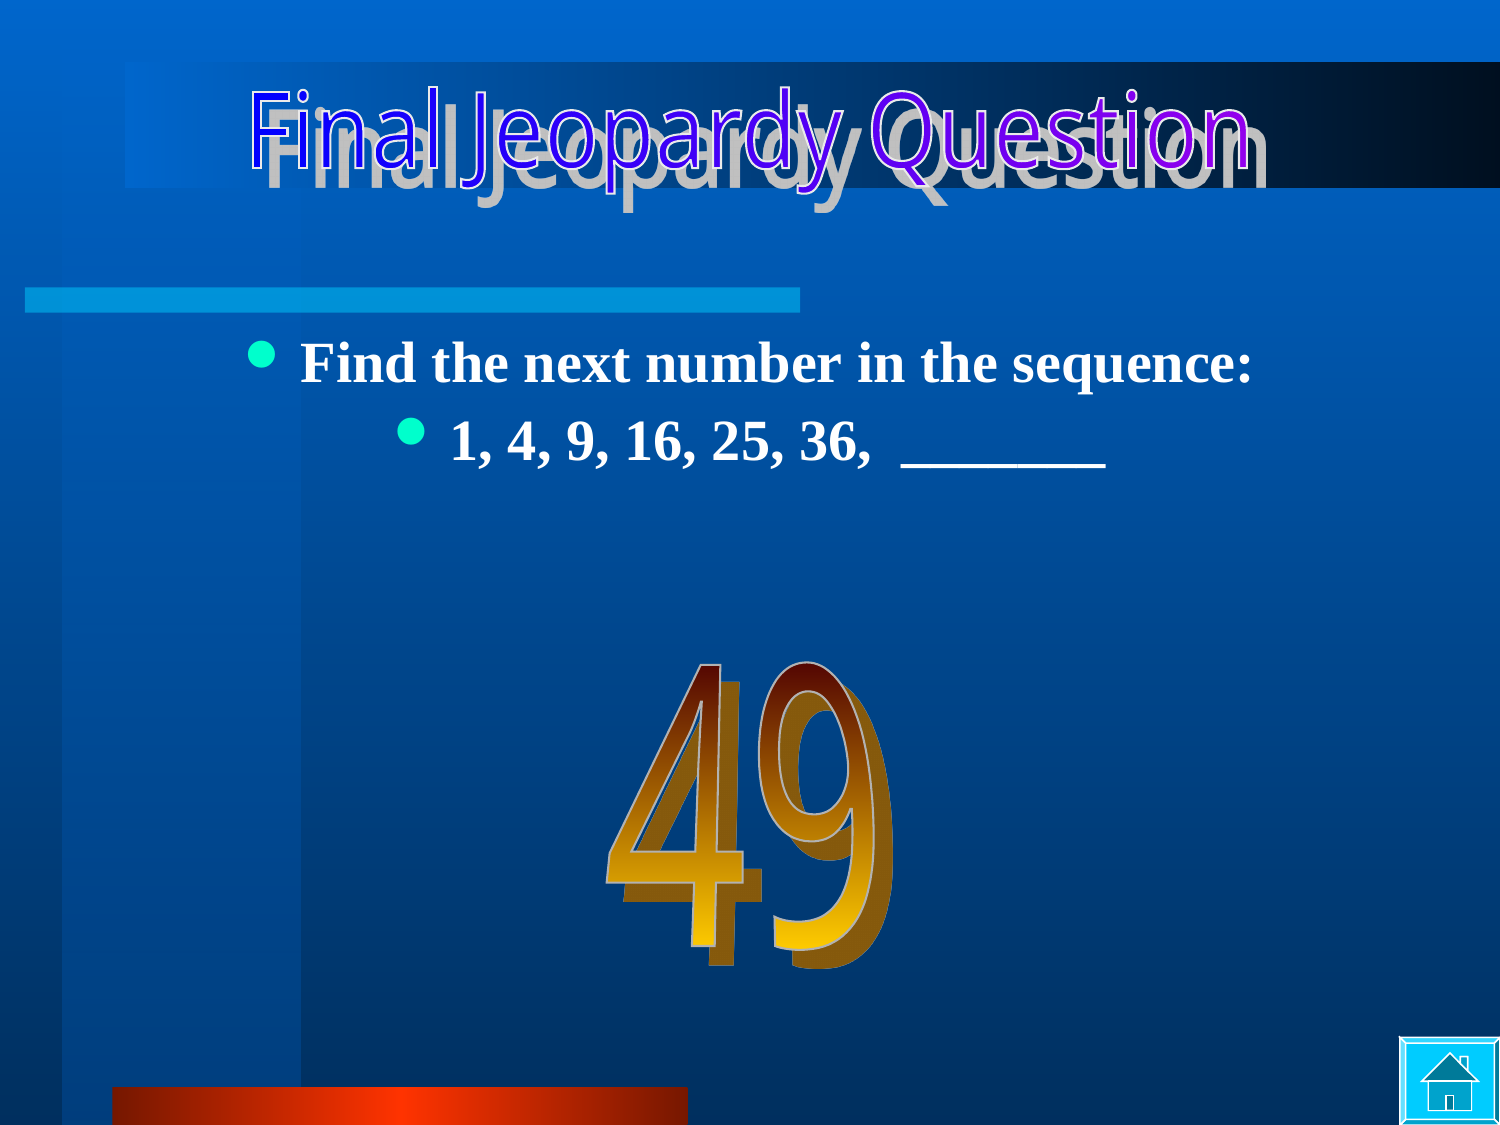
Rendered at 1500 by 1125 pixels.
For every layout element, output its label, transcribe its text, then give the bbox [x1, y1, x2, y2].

list Find the next number in the sequence: 1, 4, 9, 16, 25, 36, _______ [112, 324, 1388, 563]
text_box [1400, 1037, 1500, 1125]
